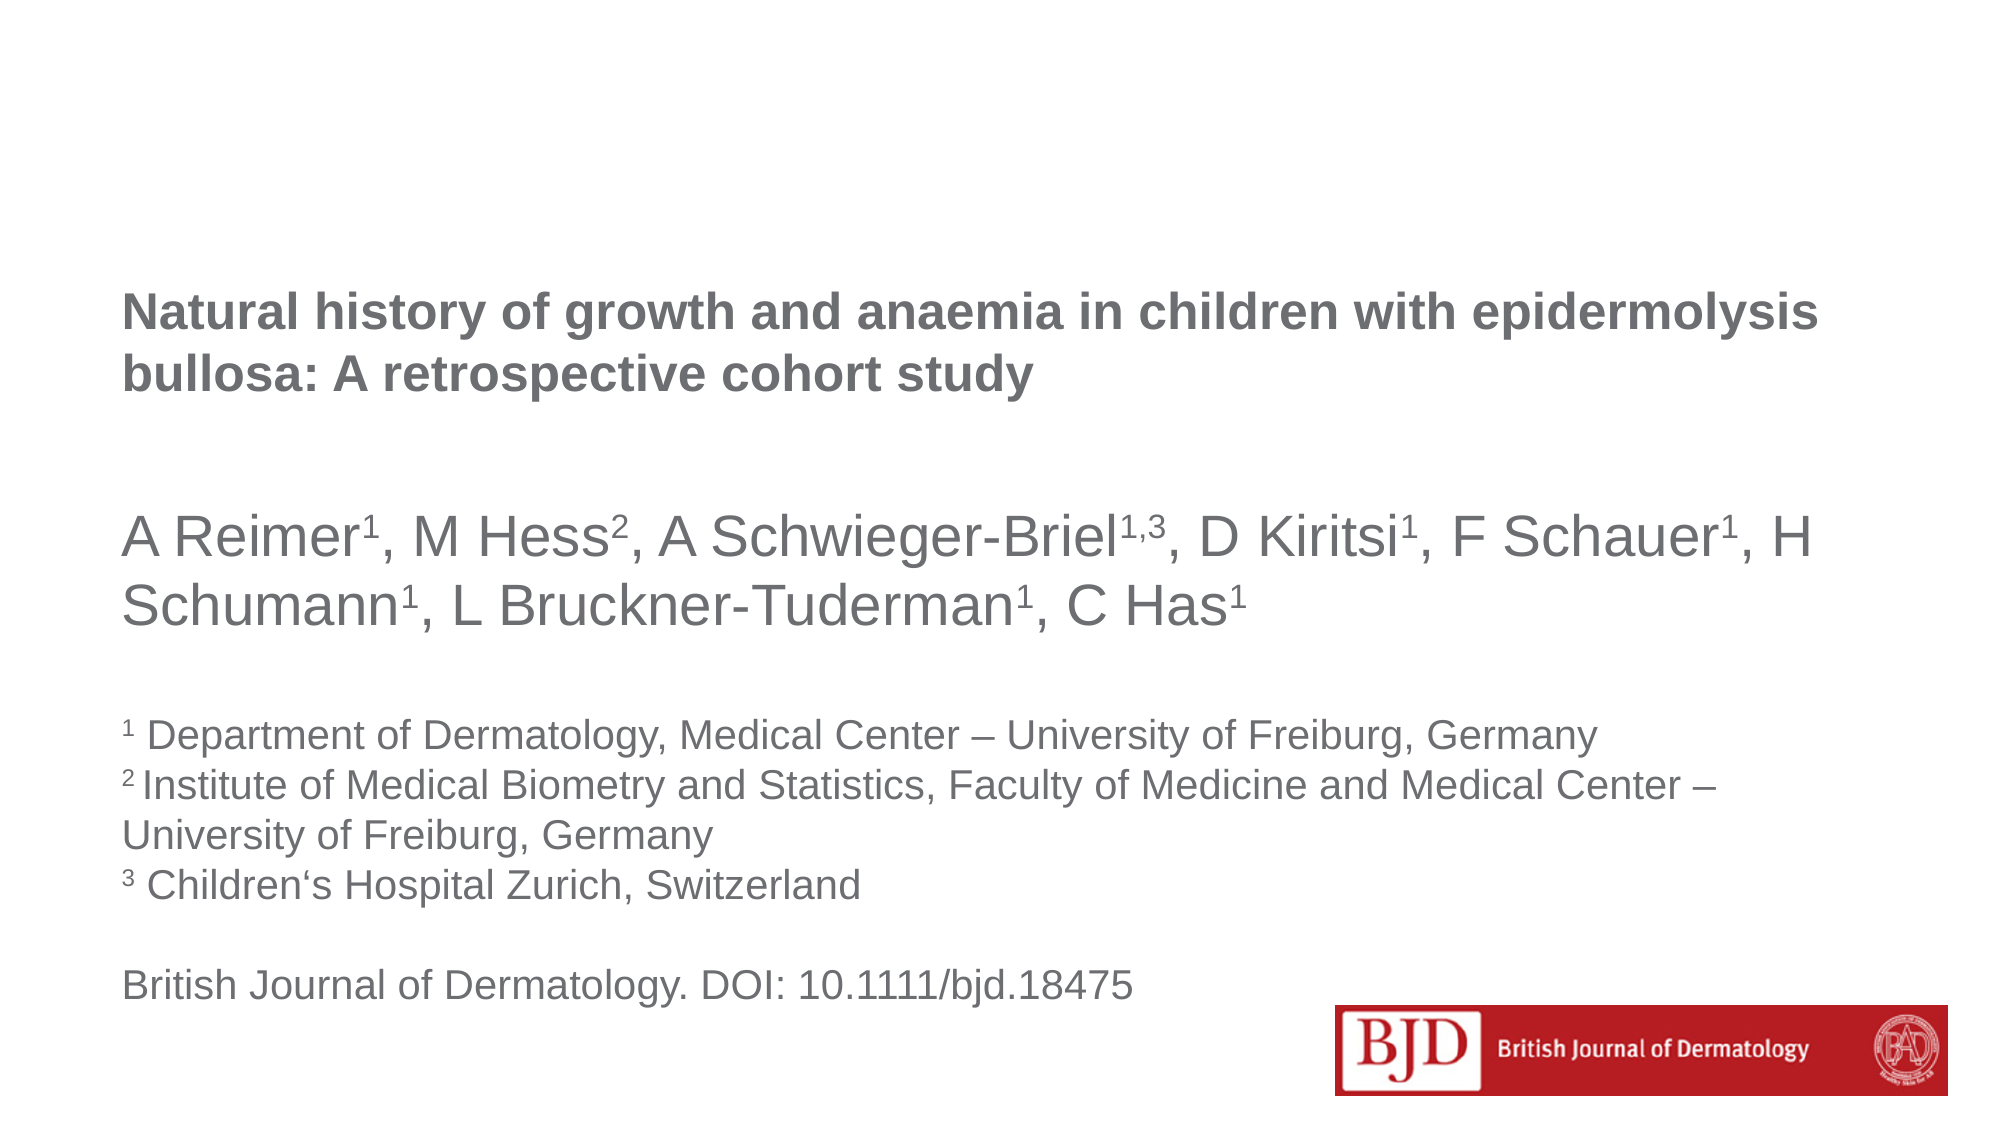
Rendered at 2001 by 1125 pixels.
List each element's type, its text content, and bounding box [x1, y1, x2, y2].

title Natural history of growth and anaemia in children with epidermolysis bullosa: A retrospective cohort study [121, 276, 1889, 402]
picture [1335, 1005, 1948, 1096]
subtitle A Reimer1, M Hess2, A Schwieger-Briel1,3, D Kiritsi1, F Schauer1, H Schumann1, L Bruckner-Tuderman1, C Has1 1 Department of Dermatology, Medical Center – University of Freiburg, Germany 2 Institute of Medical Biometry and Statistics, Faculty of Medicine and Medical Center – University of Freiburg, Germany 3 Children‘s Hospital Zurich, Switzerland British Journal of Dermatology. DOI: 10.1111/bjd.18475 [121, 497, 1888, 591]
